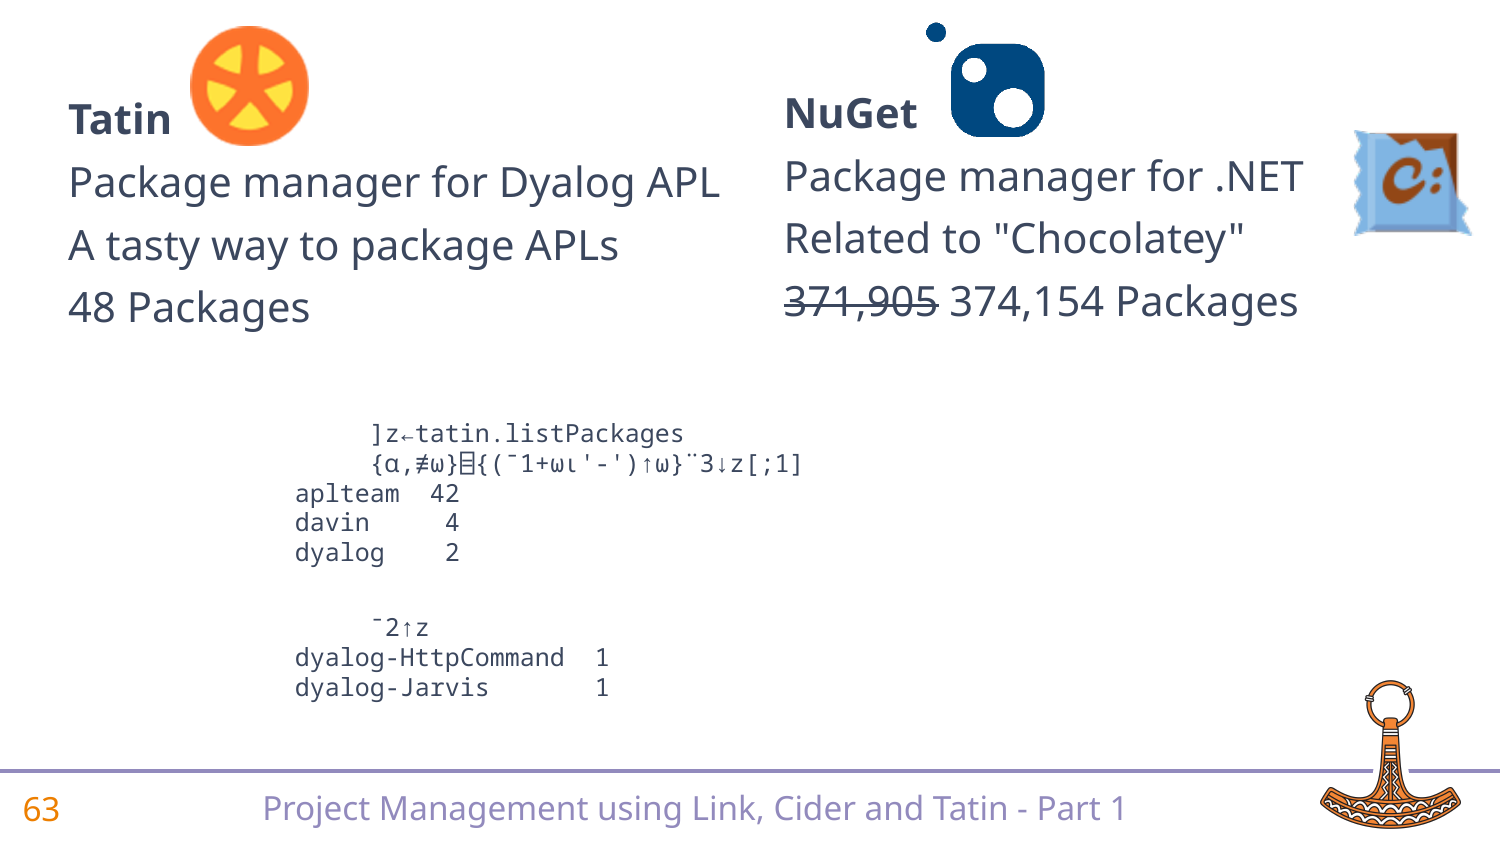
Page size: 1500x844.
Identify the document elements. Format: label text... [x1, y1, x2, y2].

list NuGet Package manager for .NET Related to "Chocolatey" 371,905 374,154 Packages [768, 79, 1442, 531]
picture [1353, 130, 1474, 236]
text_box ]z←tatin.listPackages {⍺,≢⍵}⌸{(¯1+⍵⍳'-')↑⍵}¨3↓z[;1] aplteam 42 davin 4 dyalog 2 [265, 409, 1198, 604]
list Tatin Package manager for Dyalog APL A tasty way to package APLs 48 Packages [53, 85, 748, 605]
picture [926, 20, 1046, 139]
text_box ¯2↑z dyalog-HttpCommand 1 dyalog-Jarvis 1 [265, 604, 1198, 769]
picture [190, 26, 310, 146]
picture [1320, 680, 1461, 829]
